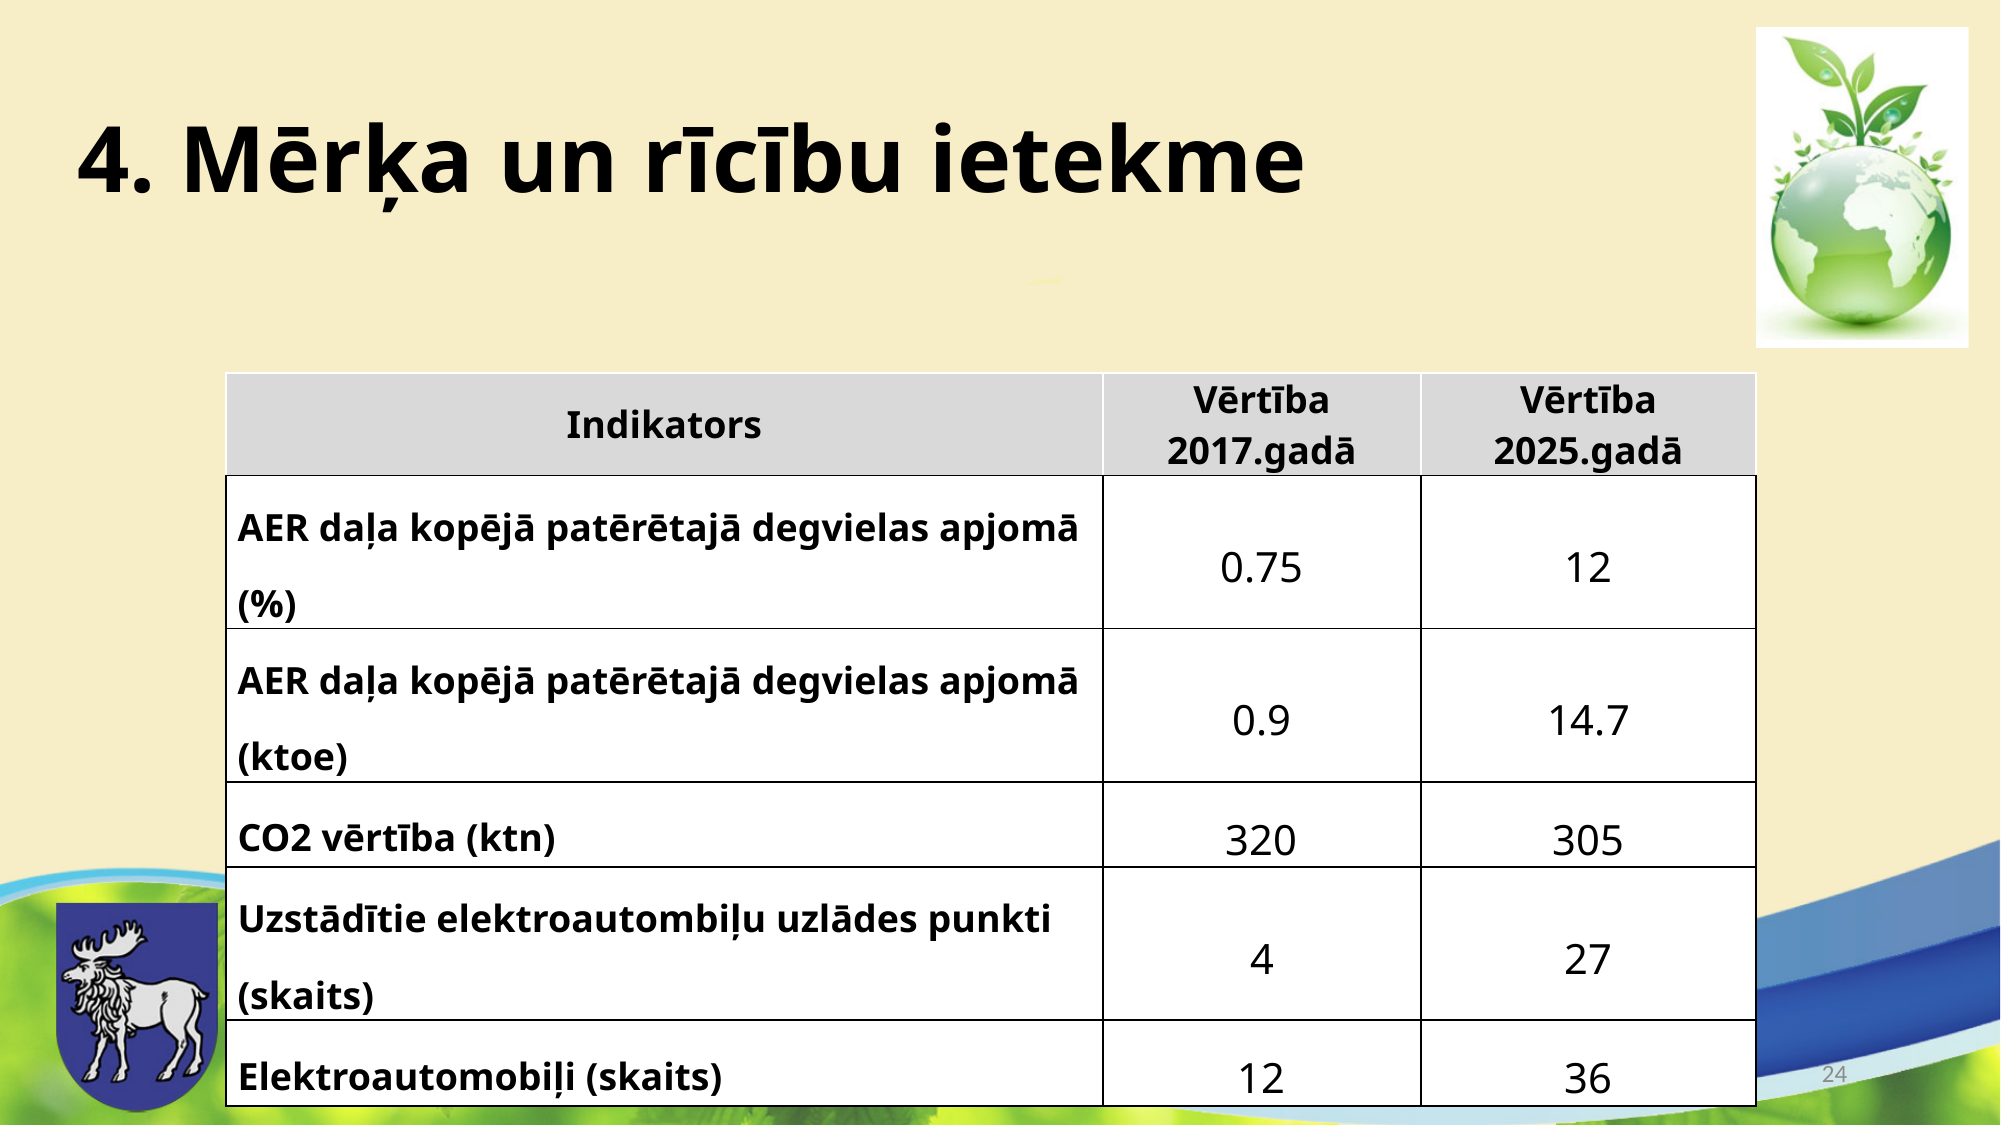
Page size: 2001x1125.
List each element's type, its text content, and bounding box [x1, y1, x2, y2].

title 4. Mērķa un rīcību ietekme [62, 95, 1756, 230]
table_cell Elektroautomobiļi (skaits) [227, 1021, 1102, 1105]
table_cell 320 [1104, 783, 1420, 866]
picture [0, 0, 2001, 1125]
table_cell 0.9 [1104, 629, 1420, 781]
table_cell 305 [1422, 783, 1755, 866]
table_cell 27 [1422, 868, 1755, 1019]
table_header Vērtība 2025.gadā [1422, 374, 1755, 475]
table_cell CO2 vērtība (ktn) [227, 783, 1102, 866]
table_cell AER daļa kopējā patērētajā degvielas apjomā (ktoe) [227, 629, 1102, 781]
slide_number 24 [1757, 1042, 1863, 1103]
table_header Indikators [227, 374, 1102, 475]
table_cell 0.75 [1104, 476, 1420, 628]
table_cell AER daļa kopējā patērētajā degvielas apjomā (%) [227, 476, 1102, 628]
table_header Vērtība 2017.gadā [1104, 374, 1420, 475]
table_cell 36 [1422, 1021, 1755, 1105]
table_cell 14.7 [1422, 629, 1755, 781]
table_cell 12 [1422, 476, 1755, 628]
table_cell Uzstādītie elektroautombiļu uzlādes punkti (skaits) [227, 868, 1102, 1019]
table_cell 4 [1104, 868, 1420, 1019]
table_cell 12 [1104, 1021, 1420, 1105]
